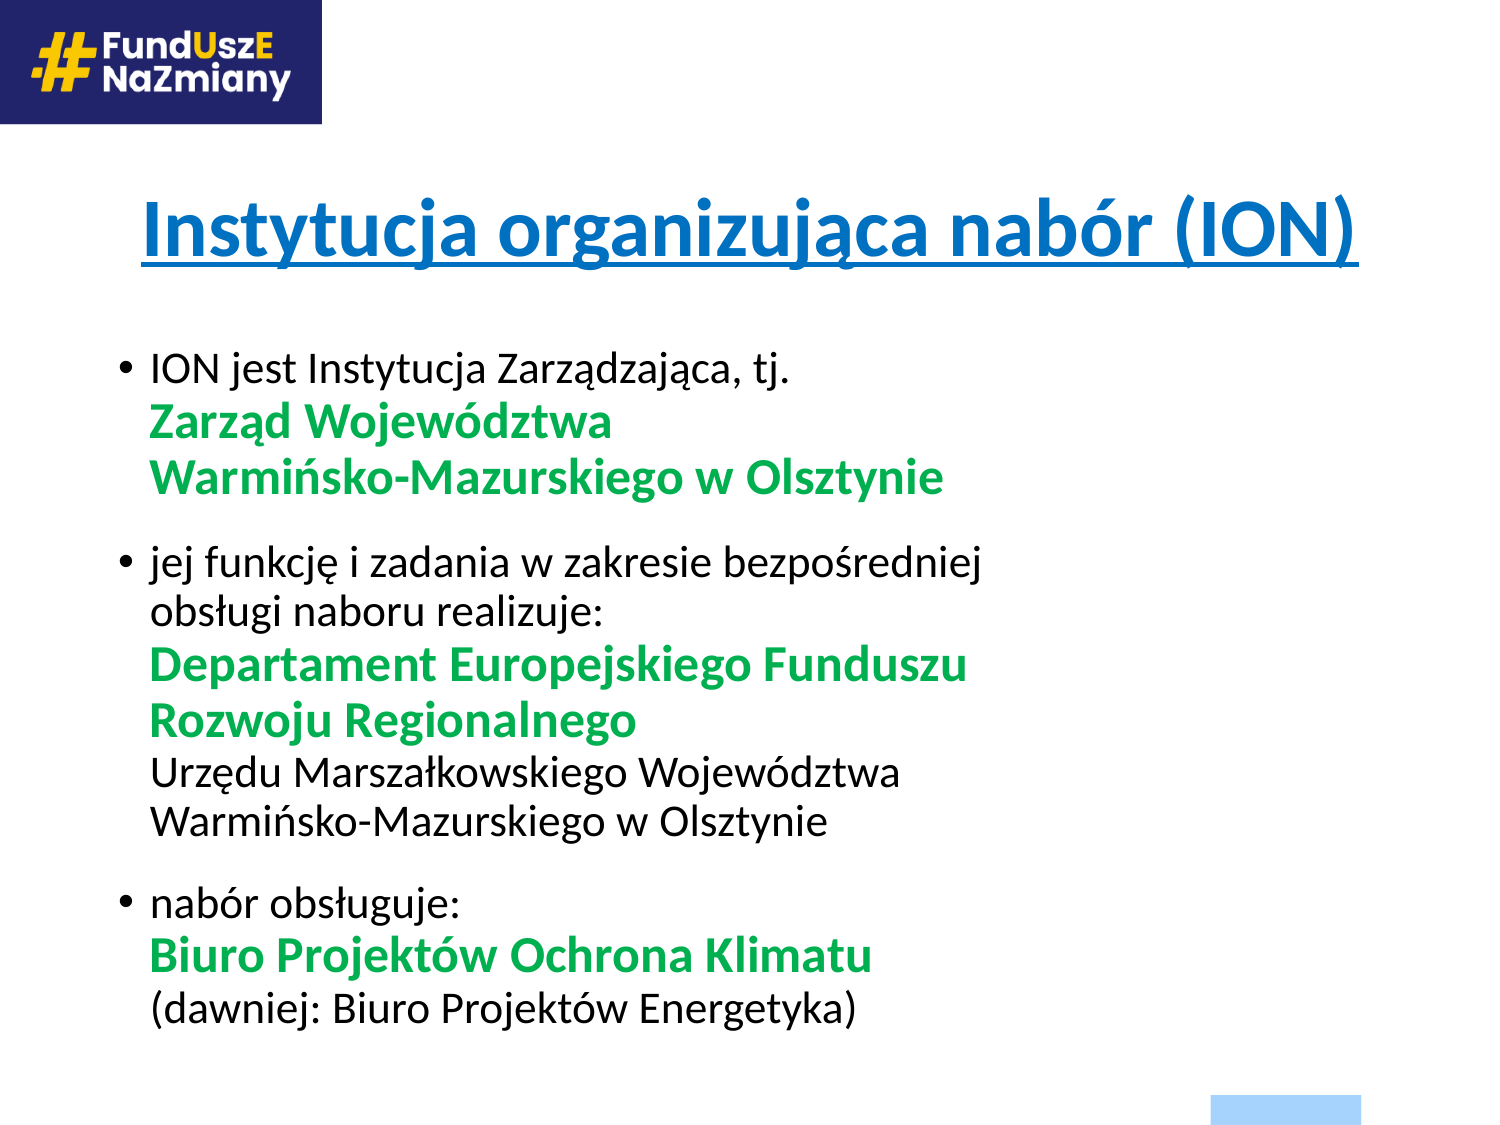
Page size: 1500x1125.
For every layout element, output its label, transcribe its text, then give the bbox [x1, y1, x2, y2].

picture [0, 0, 1500, 1125]
title Instytucja organizująca nabór (ION) [103, 139, 1397, 319]
list ION jest Instytucja Zarządzająca, tj. Zarząd Województwa Warmińsko-Mazurskiego w Olsztynie jej funkcję i zadania w zakresie bezpośredniej obsługi naboru realizuje: Departament Europejskiego Funduszu Rozwoju Regionalnego Urzędu Marszałkowskiego Województwa Warmińsko-Mazurskiego w Olsztynie nabór obsługuje: Biuro Projektów Ochrona Klimatu (dawniej: Biuro Projektów Energetyka) [103, 337, 1397, 1048]
